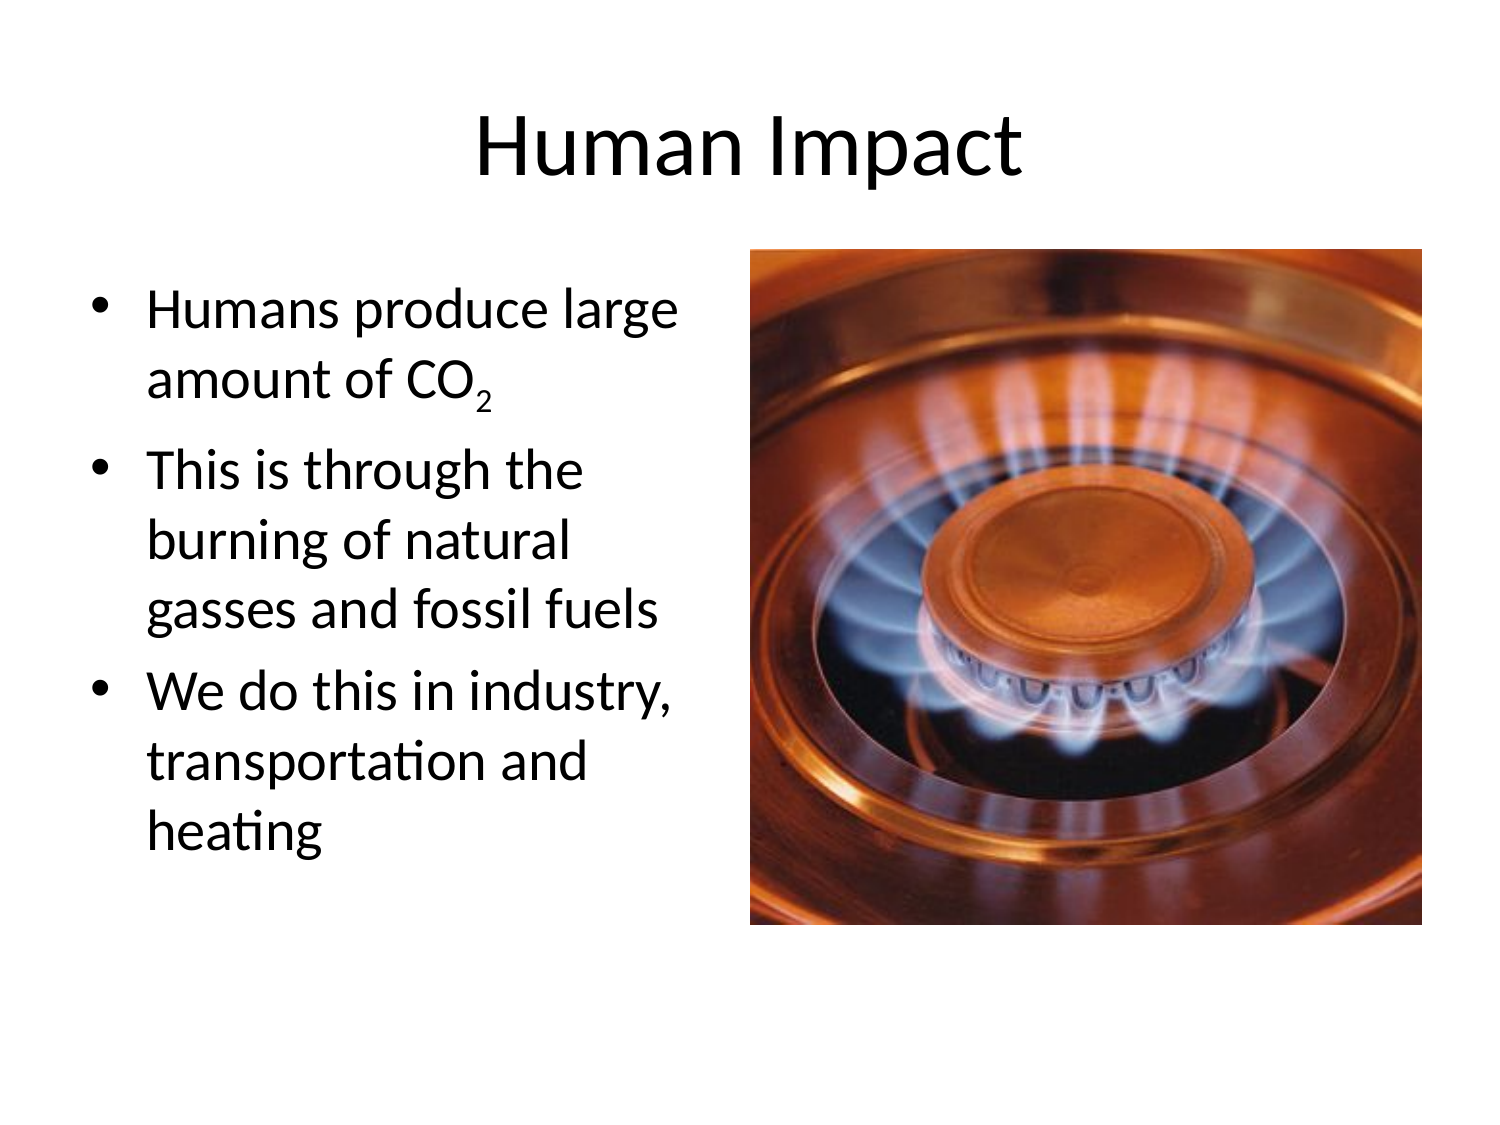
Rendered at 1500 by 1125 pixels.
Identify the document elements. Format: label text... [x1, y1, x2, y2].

list Humans produce large amount of CO2 This is through the burning of natural gasses and fossil fuels We do this in industry, transportation and heating [75, 262, 738, 1005]
title Human Impact [75, 45, 1425, 233]
picture [749, 249, 1422, 926]
